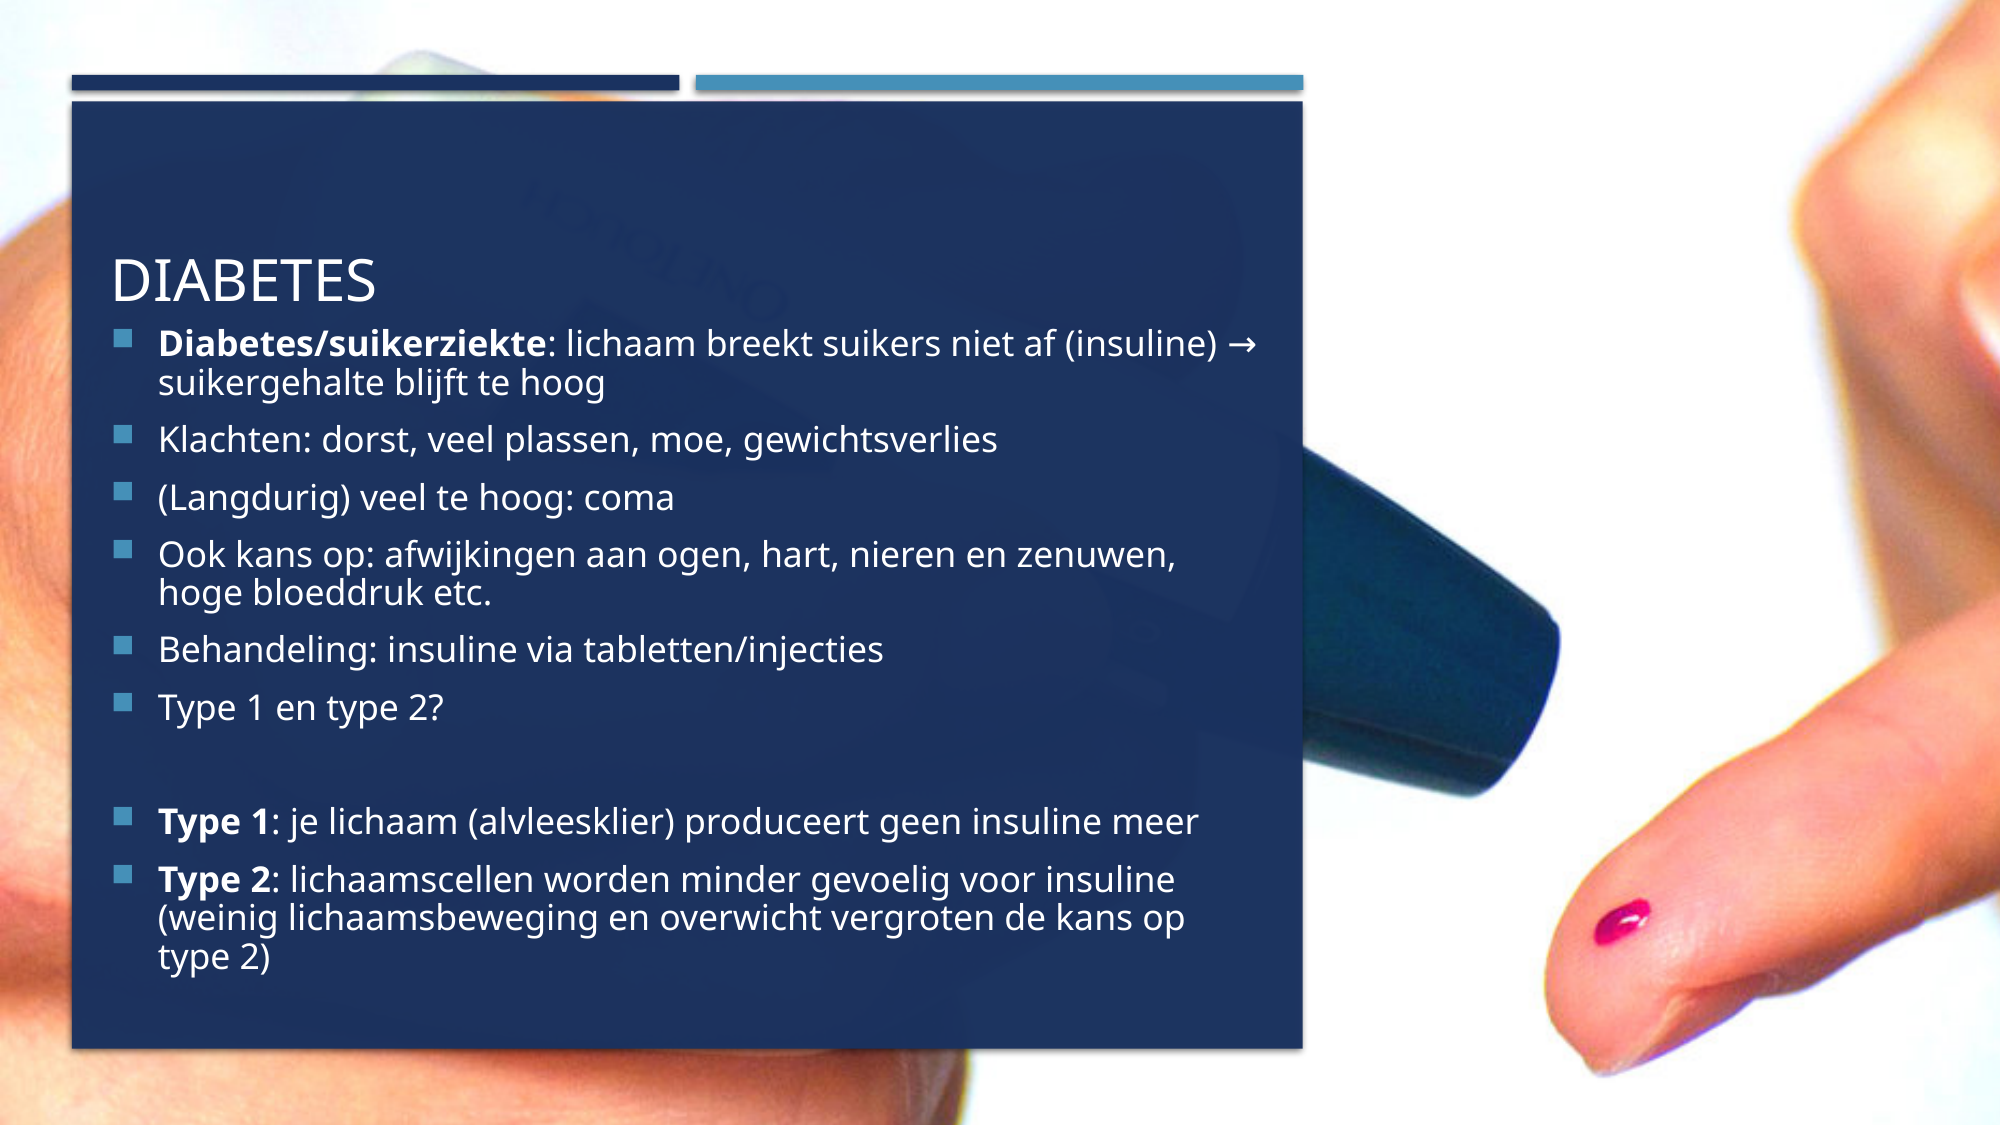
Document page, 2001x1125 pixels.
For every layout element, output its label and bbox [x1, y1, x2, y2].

text_box [71, 74, 1304, 1049]
picture [0, 0, 2000, 1125]
